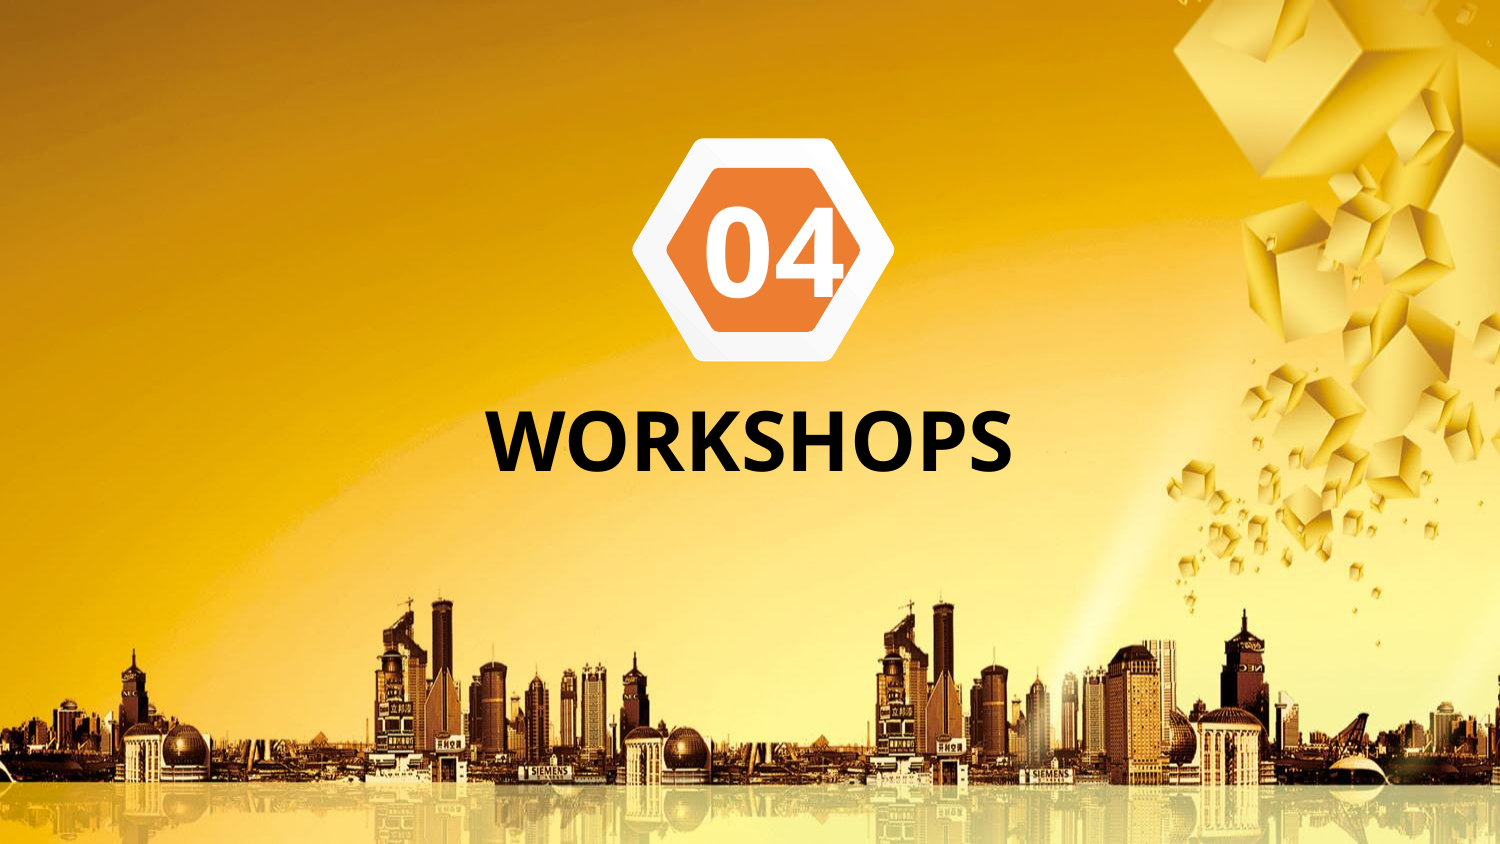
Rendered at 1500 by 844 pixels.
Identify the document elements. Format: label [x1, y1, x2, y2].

text_box [631, 138, 895, 362]
picture [0, 0, 1500, 844]
